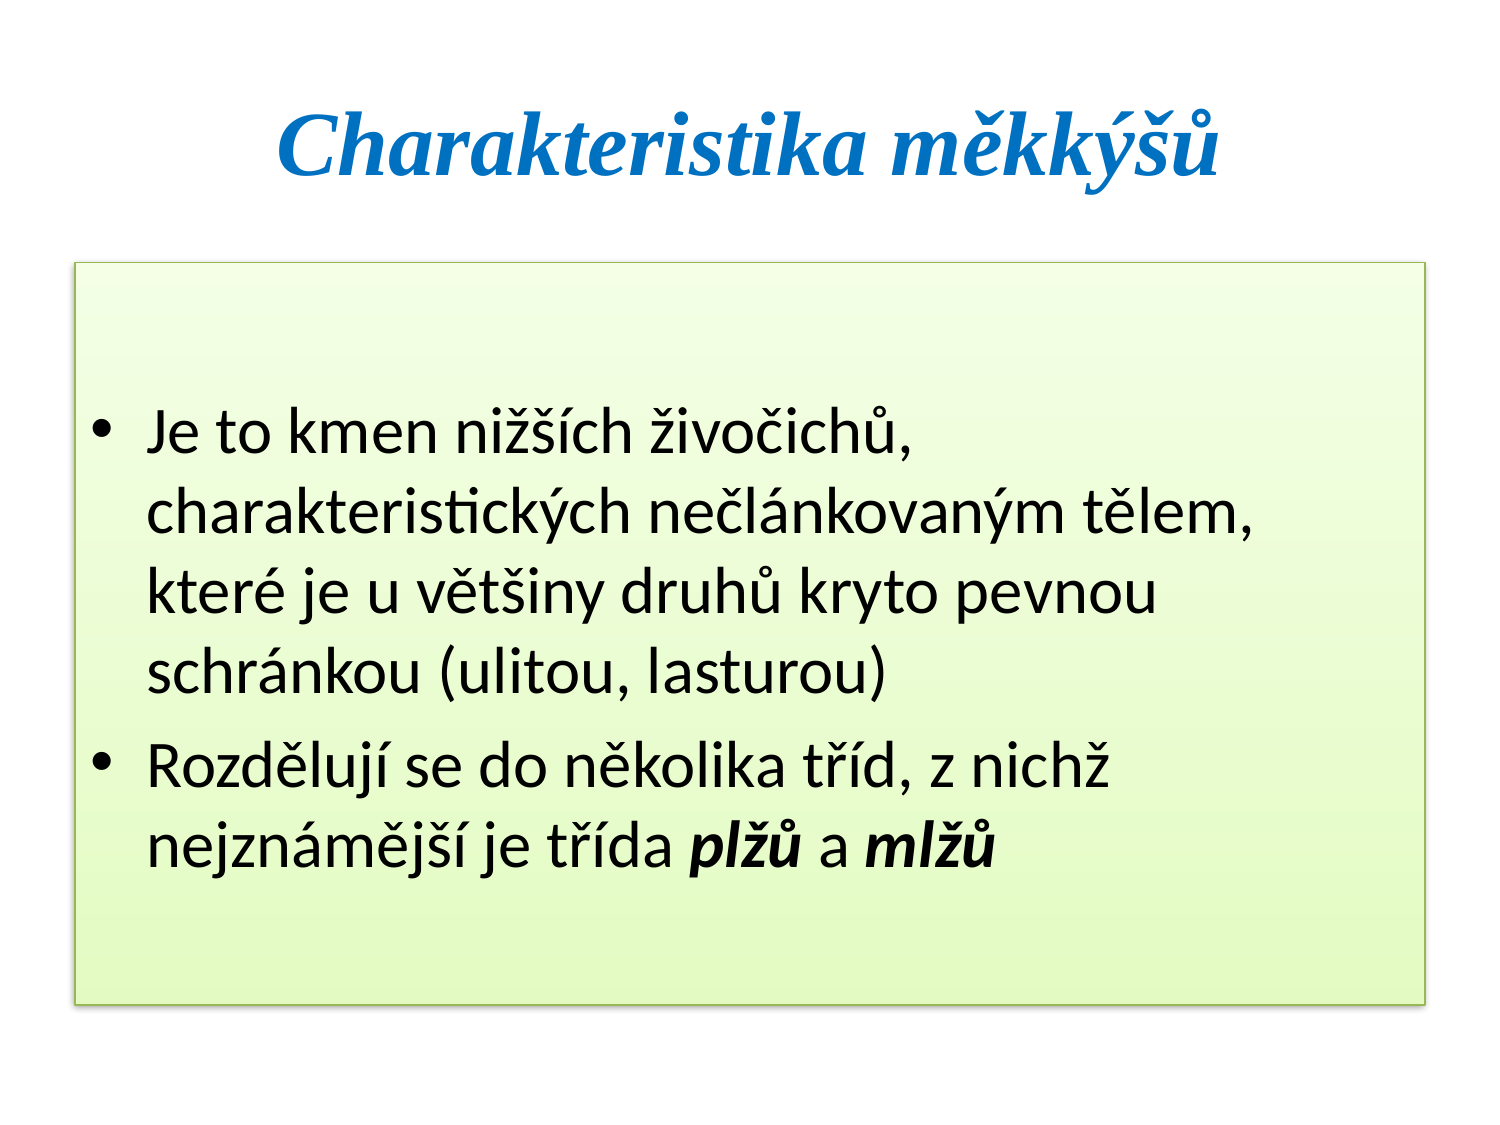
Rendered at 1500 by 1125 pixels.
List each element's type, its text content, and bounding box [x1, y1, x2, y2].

list Je to kmen nižších živočichů, charakteristických nečlánkovaným tělem, které je u většiny druhů kryto pevnou schránkou (ulitou, lasturou) Rozdělují se do několika tříd, z nichž nejznámější je třída plžů a mlžů [74, 262, 1426, 1006]
title Charakteristika měkkýšů [75, 45, 1425, 233]
